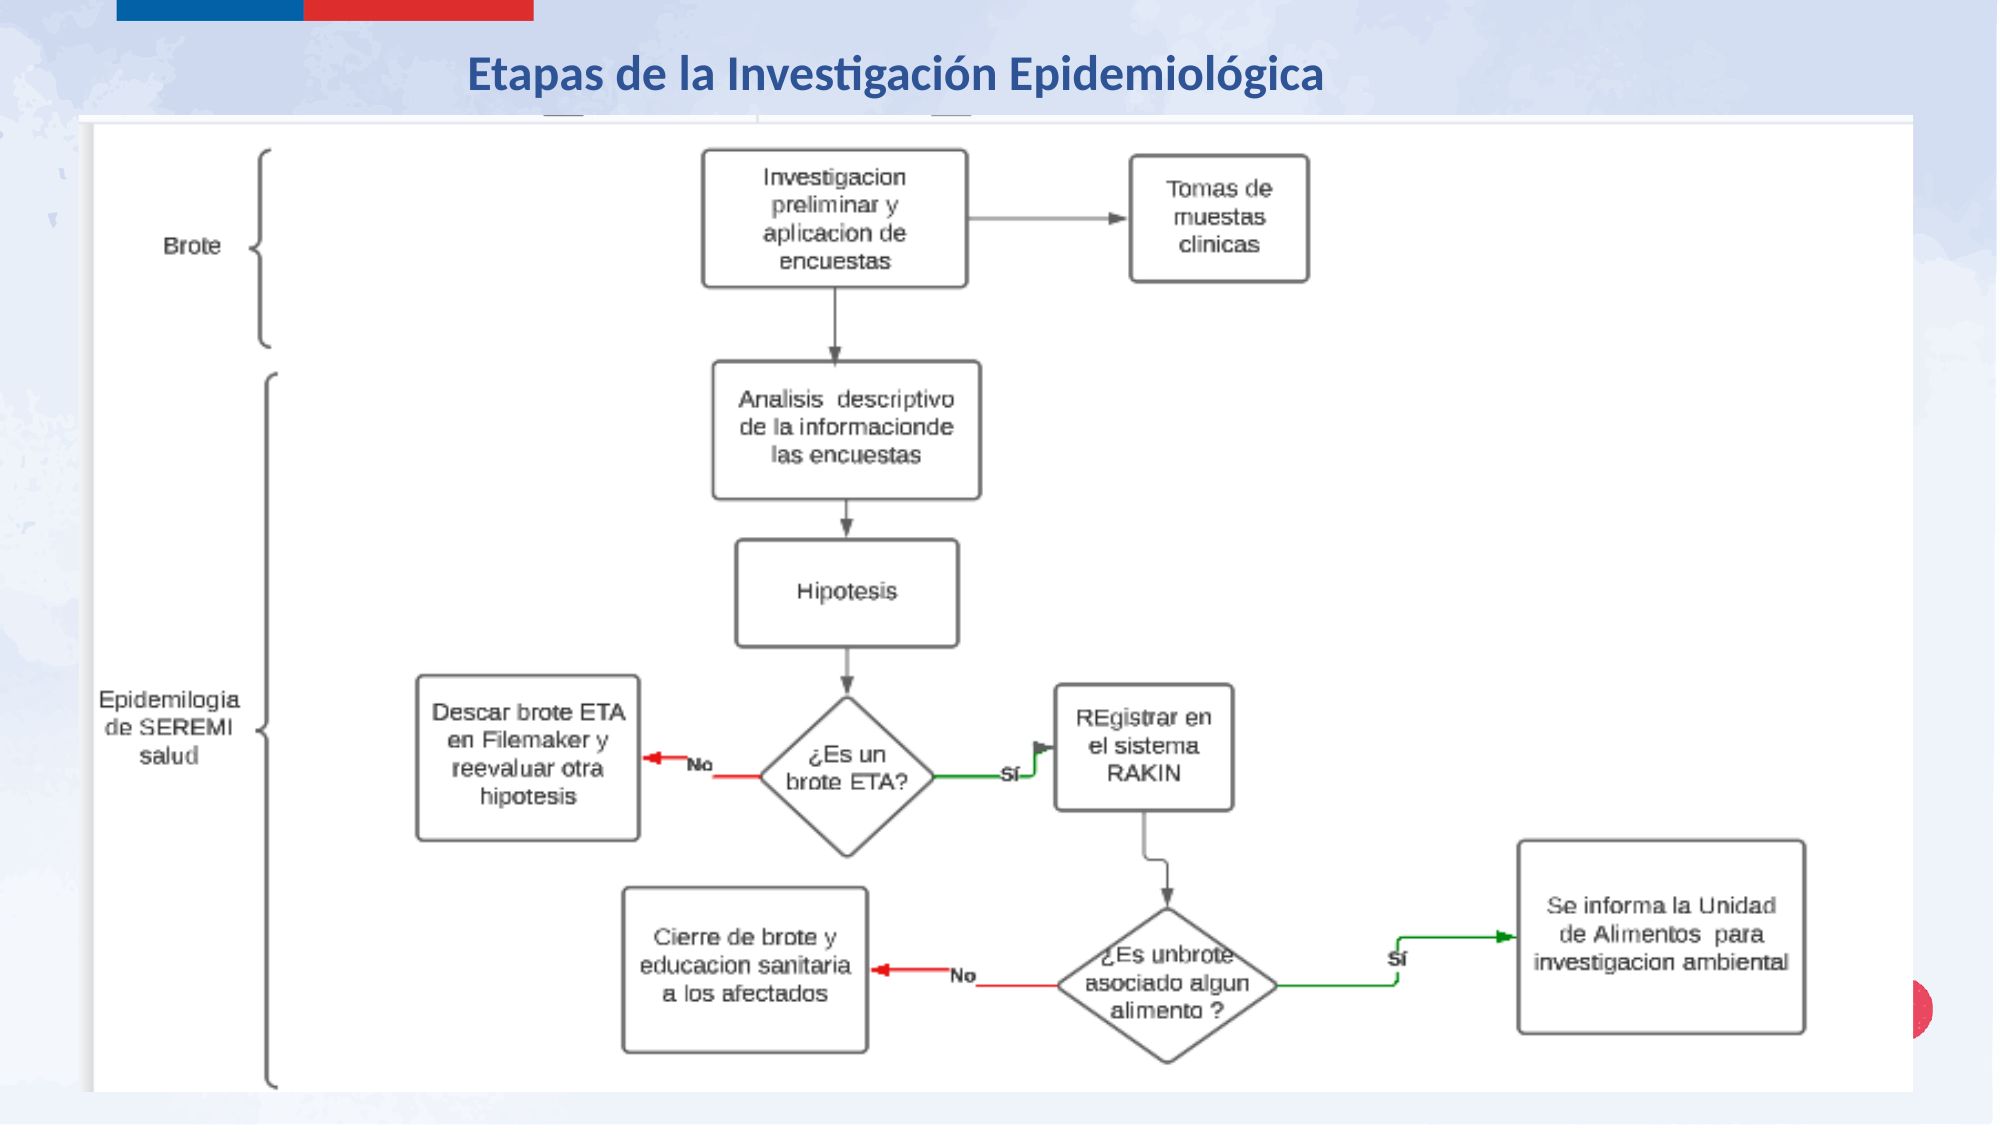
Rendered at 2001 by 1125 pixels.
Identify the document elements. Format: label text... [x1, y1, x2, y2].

text_box Etapas de la Investigación Epidemiológica [452, 33, 1468, 109]
picture [0, 0, 2001, 1125]
